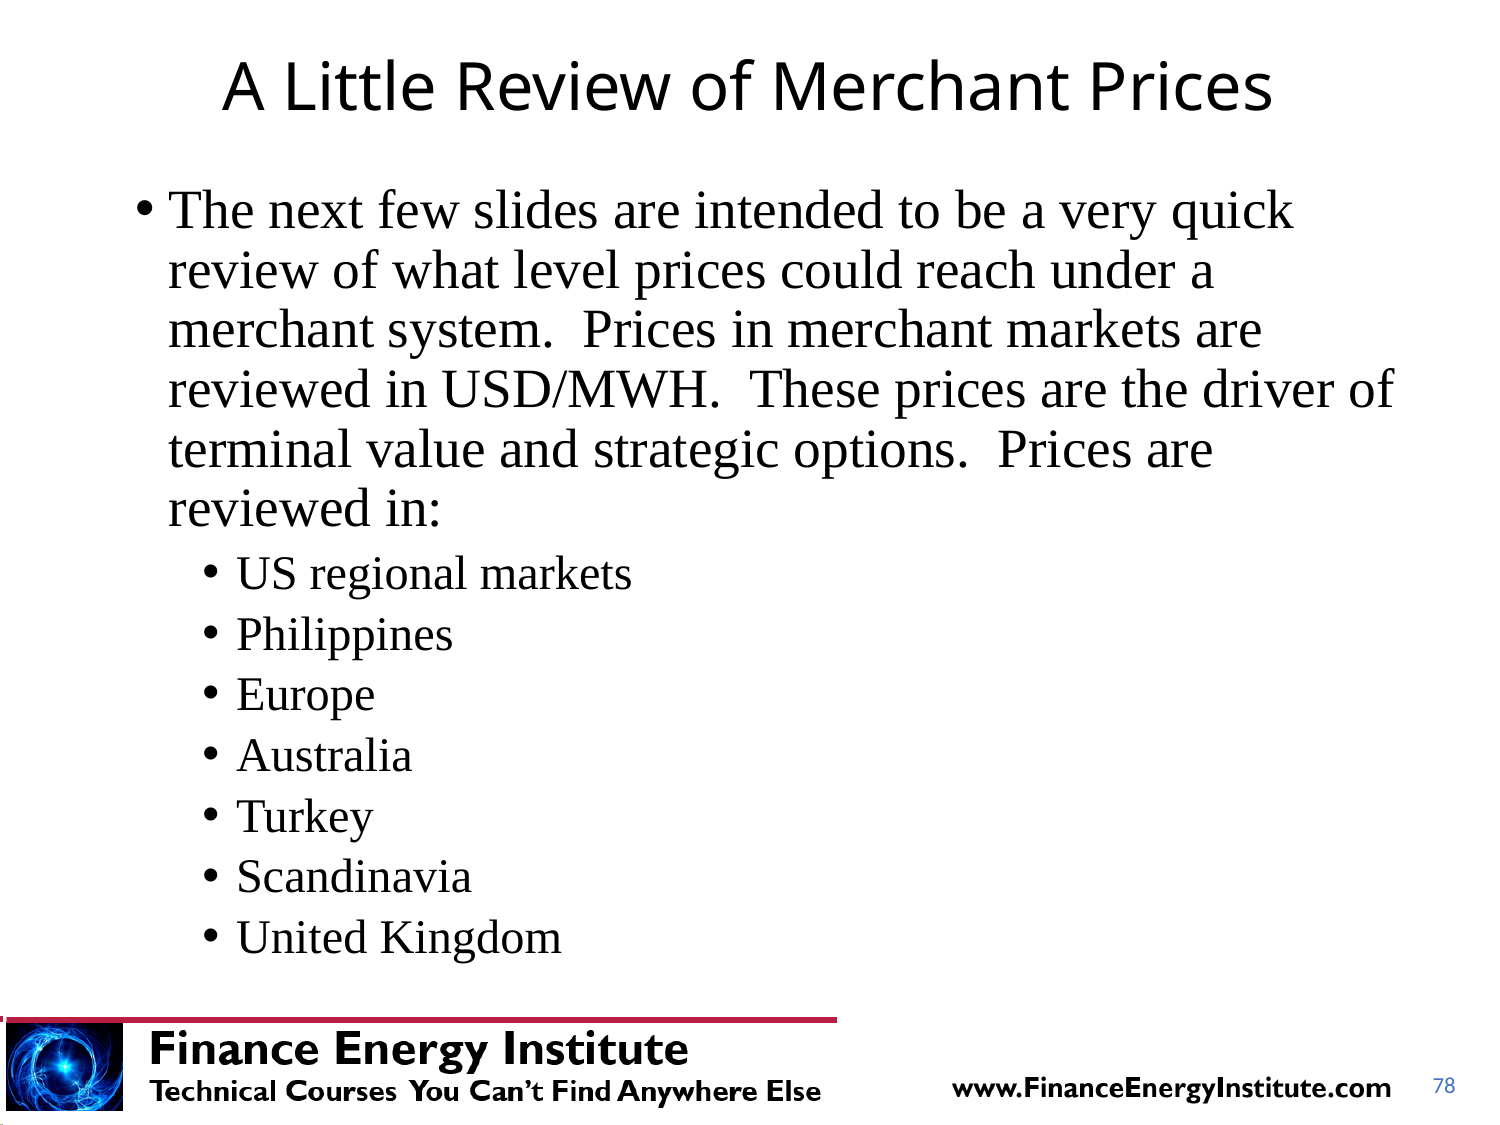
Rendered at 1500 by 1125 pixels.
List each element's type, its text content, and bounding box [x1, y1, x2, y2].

slide_number 78 [1399, 1063, 1490, 1108]
picture [947, 1071, 1399, 1108]
picture [0, 1006, 837, 1125]
title A Little Review of Merchant Prices [120, 32, 1378, 146]
list The next few slides are intended to be a very quick review of what level prices could reach under a merchant system. Prices in merchant markets are reviewed in USD/MWH. These prices are the driver of terminal value and strategic options. Prices are reviewed in: US regional markets Philippines Europe Australia Turkey Scandinavia United Kingdom [120, 173, 1417, 980]
